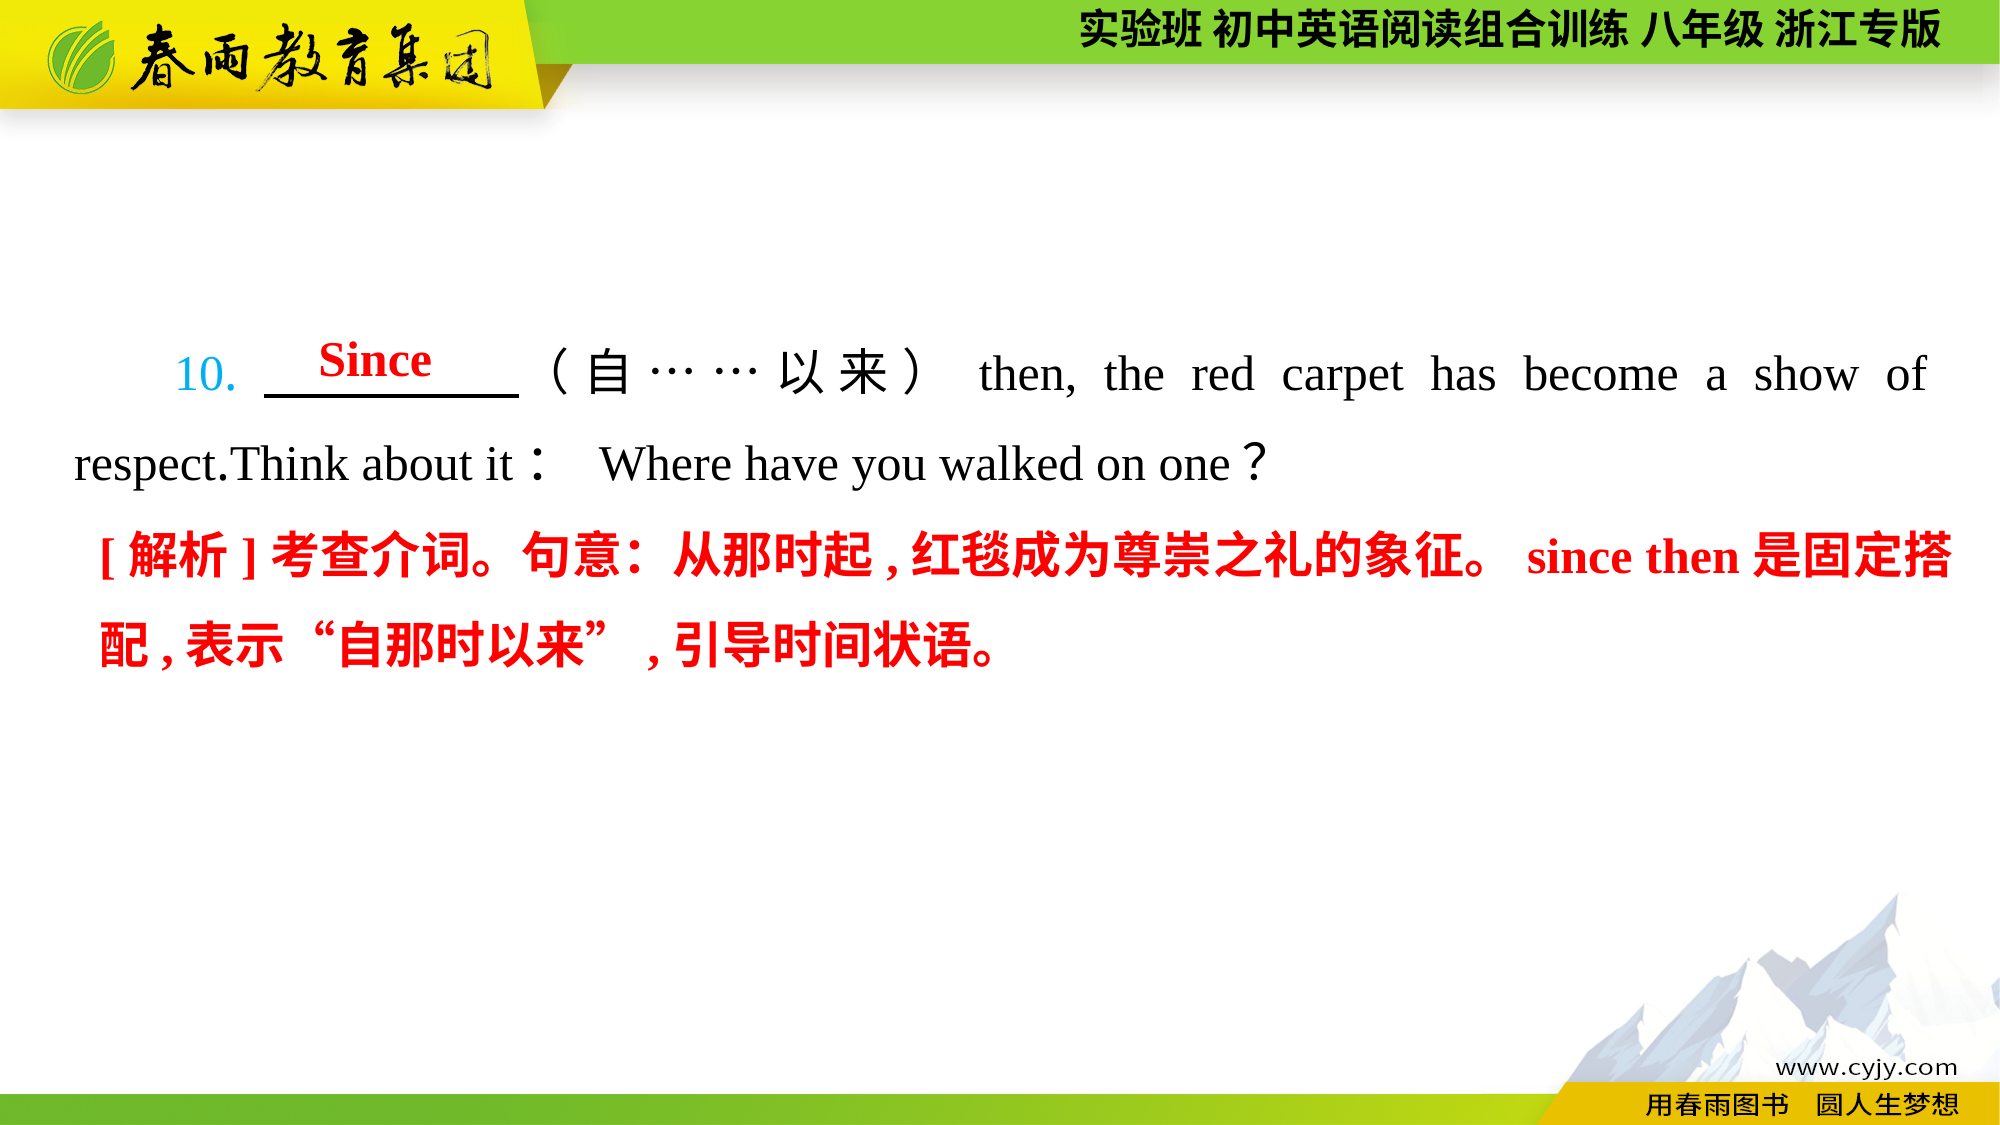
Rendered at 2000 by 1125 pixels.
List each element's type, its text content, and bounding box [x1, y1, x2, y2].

text_box [解析]考查介词。句意：从那时起,红毯成为尊崇之礼的象征。since then是固定搭配,表示“自那时以来”,引导时间状语。 [84, 486, 1969, 682]
text_box Since [303, 318, 448, 394]
picture [0, 0, 2000, 1125]
list 10. （自……以来）then, the red carpet has become a show of respect.Think about it： Where have you walked on one？ [59, 302, 1944, 489]
